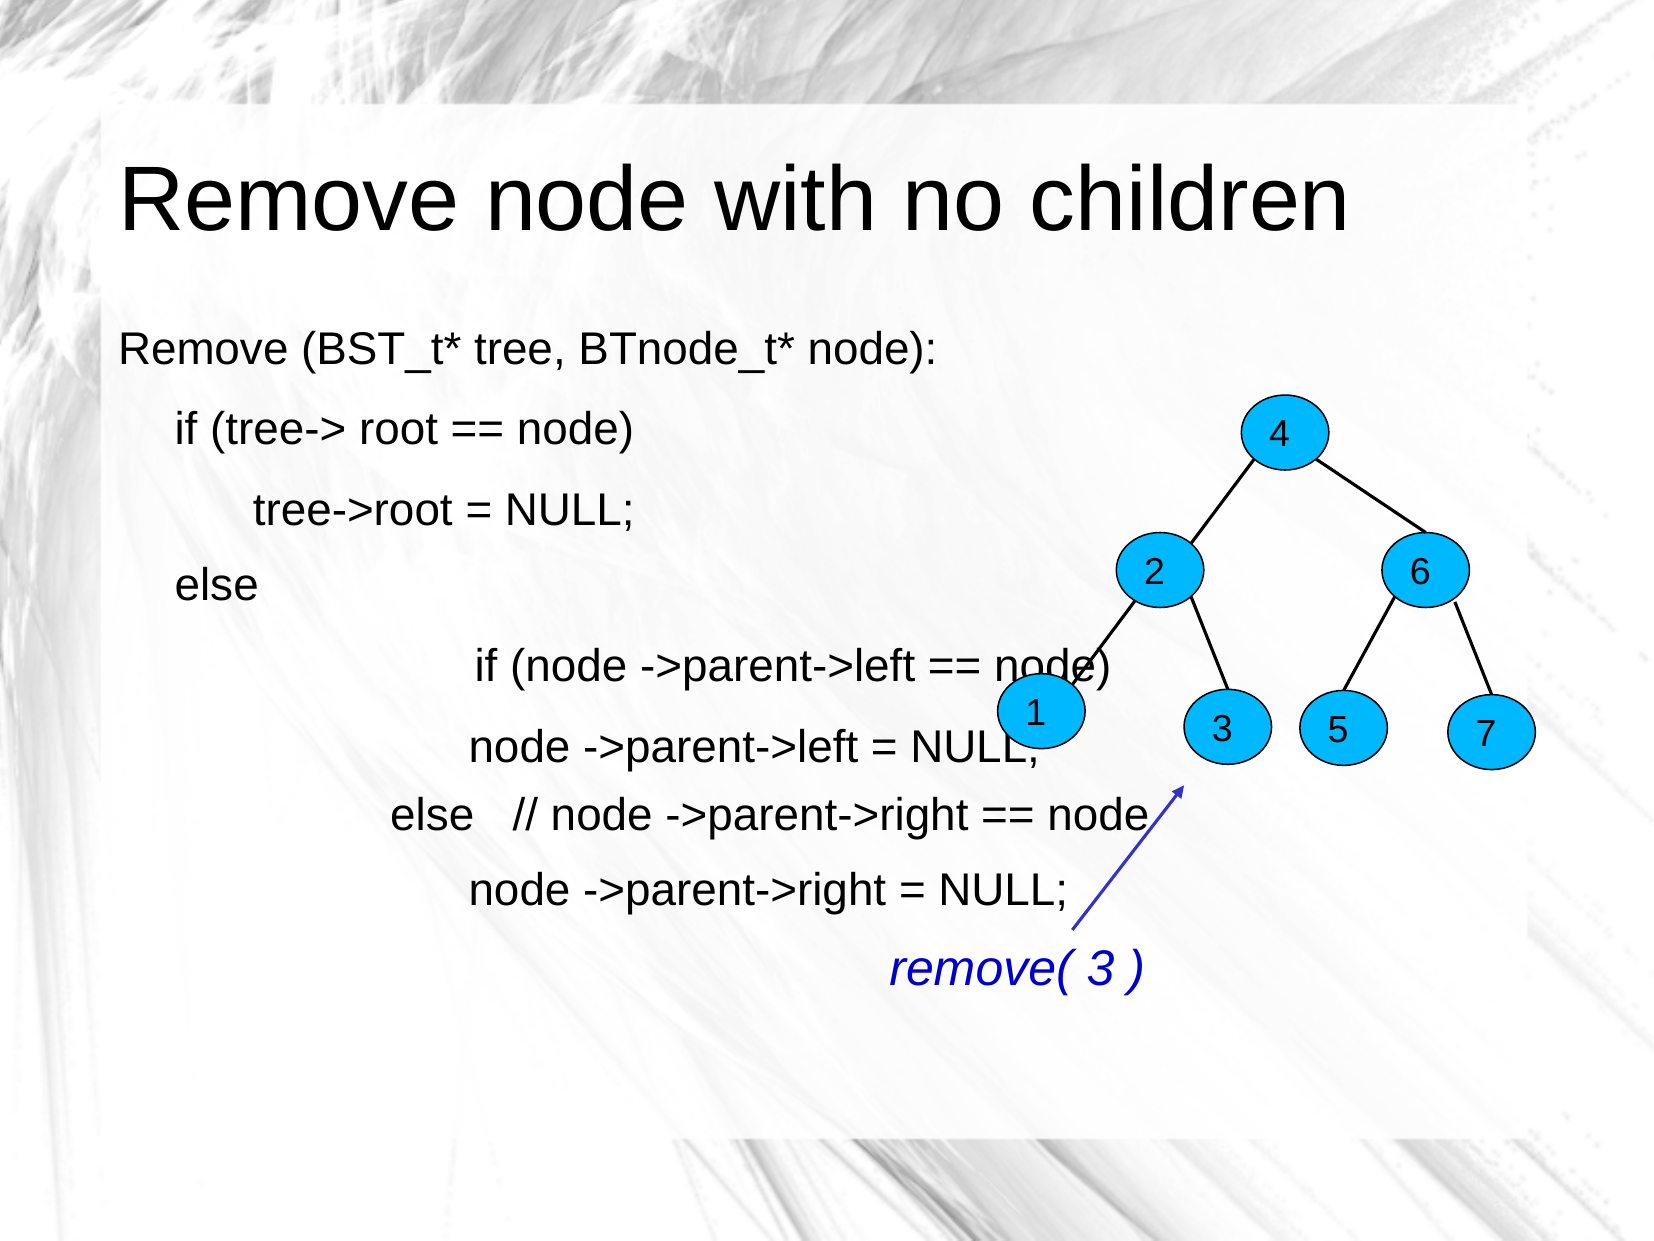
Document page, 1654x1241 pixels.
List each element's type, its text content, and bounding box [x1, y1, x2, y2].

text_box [1072, 600, 1136, 685]
text_box 7 [1447, 694, 1536, 770]
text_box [1316, 459, 1426, 533]
text_box remove( 3 ) [874, 933, 1210, 1005]
picture [0, 0, 1654, 1241]
text_box 3 [1184, 689, 1272, 765]
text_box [1190, 596, 1228, 690]
list Remove (BST_t* tree, BTnode_t* node): if (tree-> root == node) tree->root = NULL; else if (node ->parent->left == node) node ->parent->left = NULL; else // node ->parent->right == node node ->parent->right = NULL; [118, 319, 1571, 1109]
title Remove node with no children [118, 93, 1506, 299]
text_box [1343, 596, 1395, 691]
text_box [1454, 601, 1492, 695]
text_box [1191, 459, 1255, 544]
text_box 4 [1241, 395, 1329, 471]
text_box 2 [1116, 532, 1204, 608]
text_box 1 [997, 673, 1086, 749]
text_box 6 [1381, 532, 1470, 608]
text_box 5 [1299, 690, 1388, 766]
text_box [1072, 785, 1184, 930]
